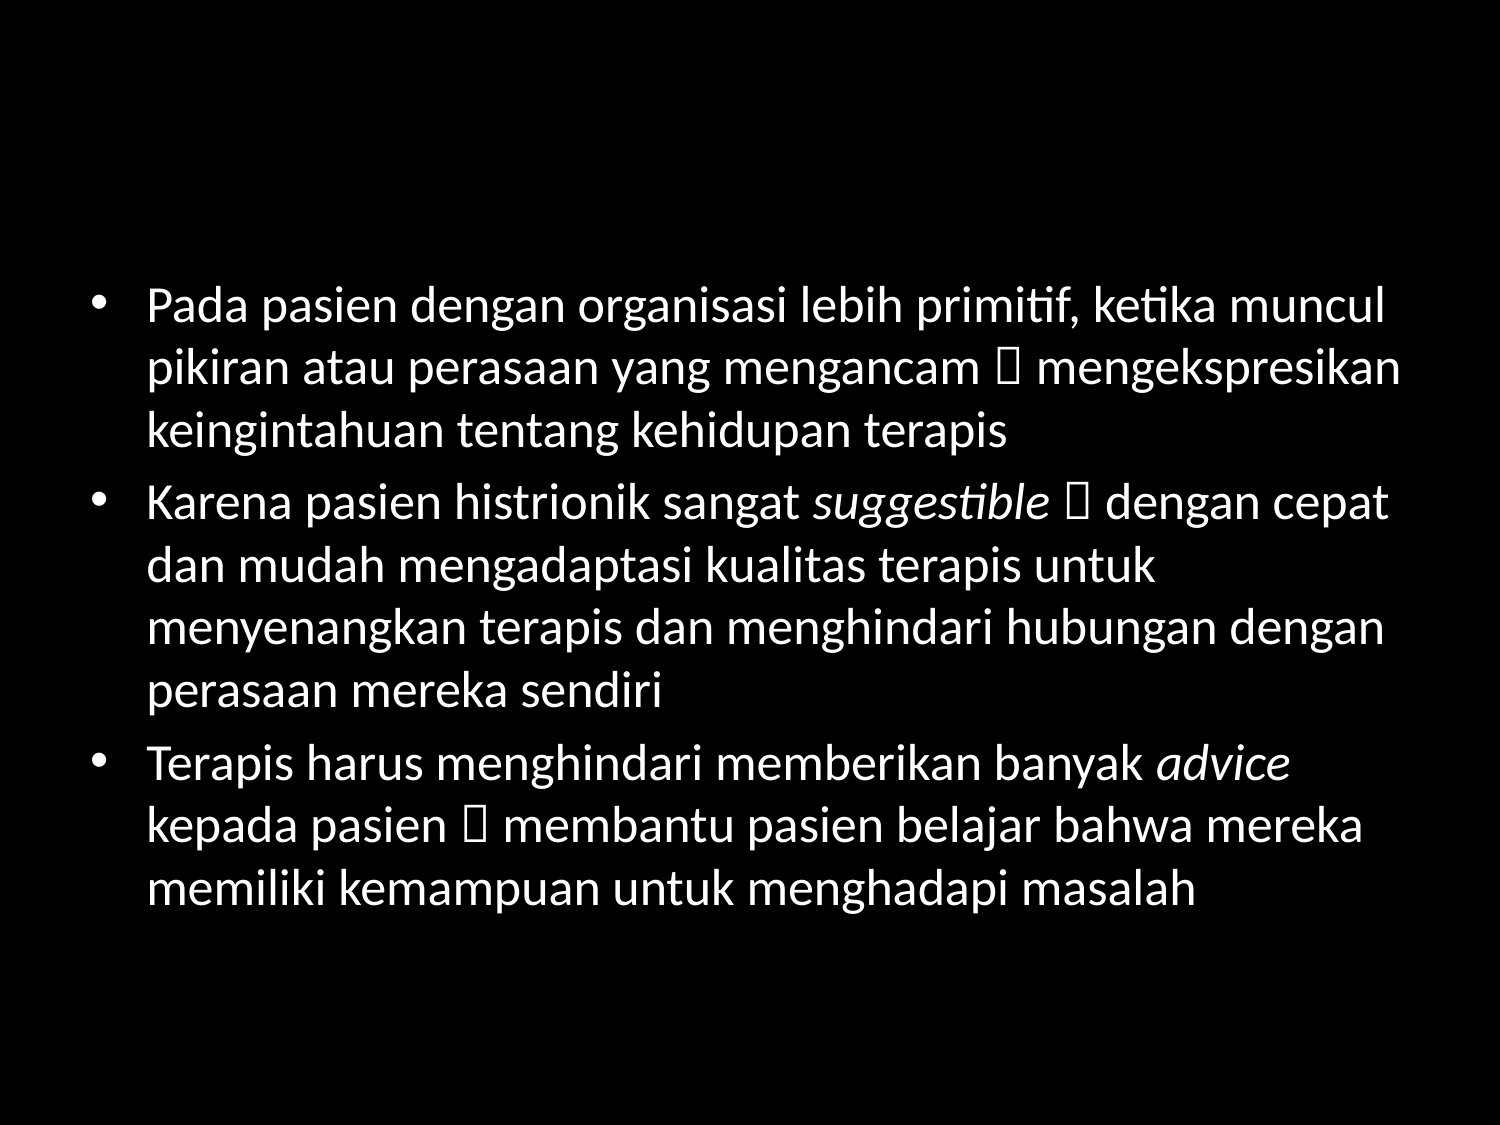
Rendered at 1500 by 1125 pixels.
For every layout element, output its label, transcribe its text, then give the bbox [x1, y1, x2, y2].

list Pada pasien dengan organisasi lebih primitif, ketika muncul pikiran atau perasaan yang mengancam  mengekspresikan keingintahuan tentang kehidupan terapis Karena pasien histrionik sangat suggestible  dengan cepat dan mudah mengadaptasi kualitas terapis untuk menyenangkan terapis dan menghindari hubungan dengan perasaan mereka sendiri Terapis harus menghindari memberikan banyak advice kepada pasien  membantu pasien belajar bahwa mereka memiliki kemampuan untuk menghadapi masalah [75, 262, 1425, 1005]
